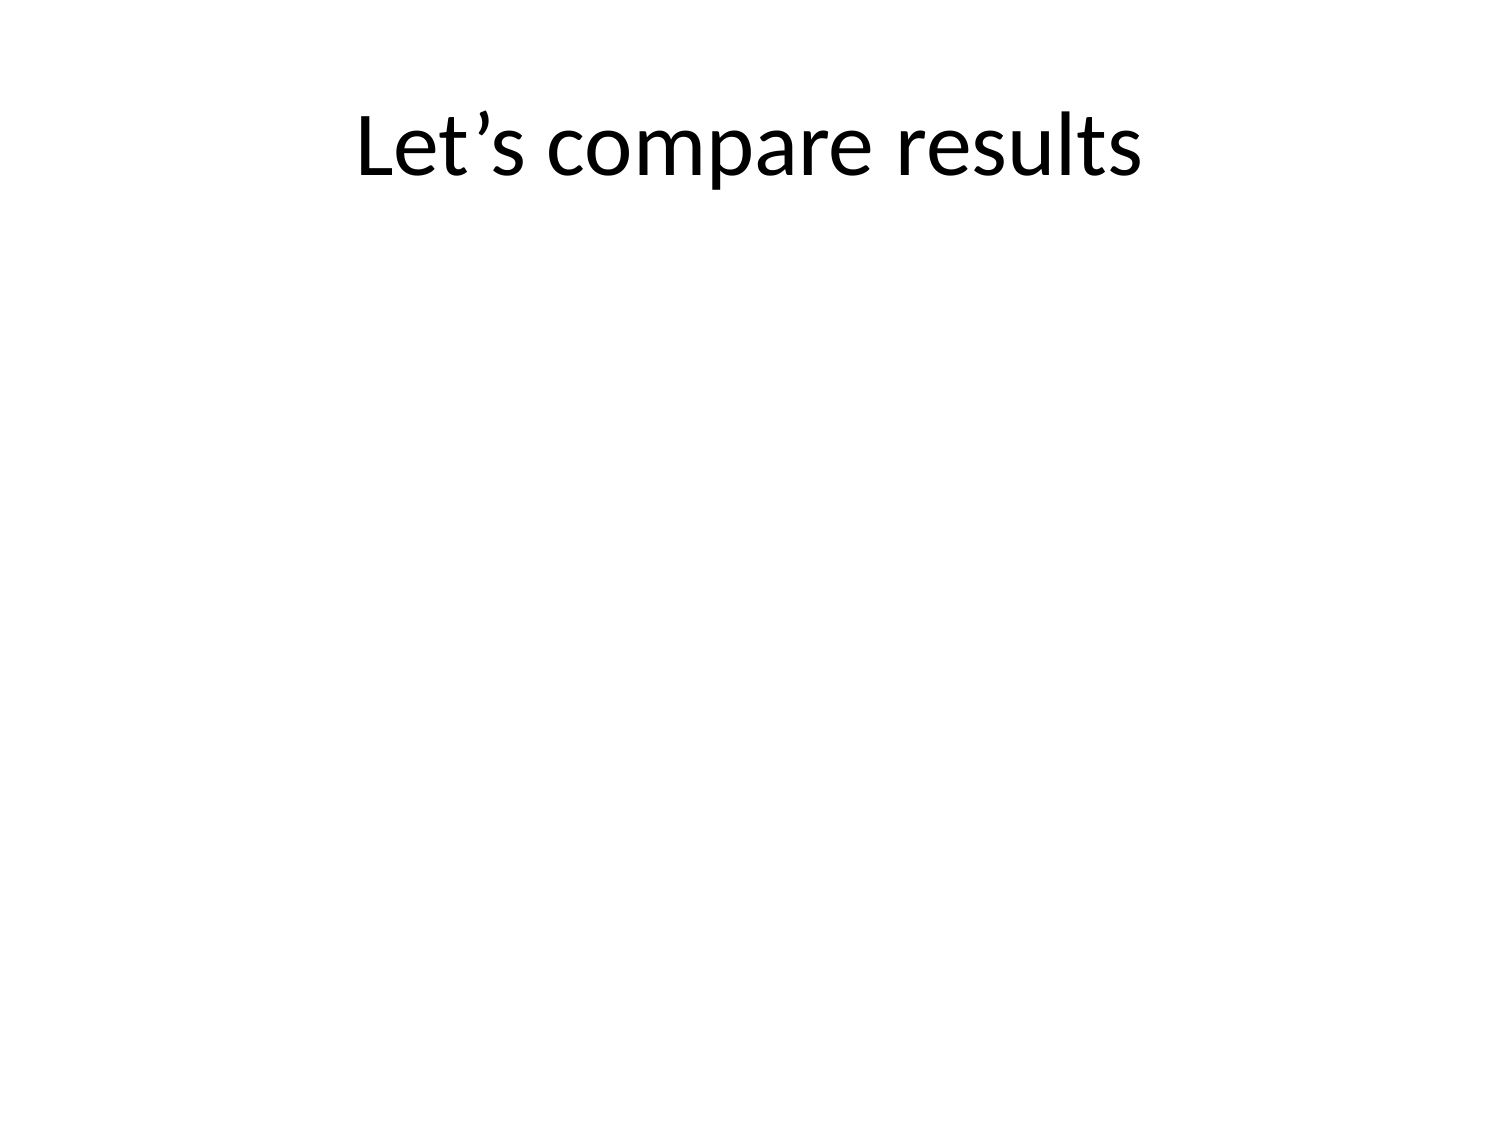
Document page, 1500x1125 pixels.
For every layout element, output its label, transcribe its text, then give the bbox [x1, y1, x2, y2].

title Let’s compare results [75, 45, 1425, 233]
